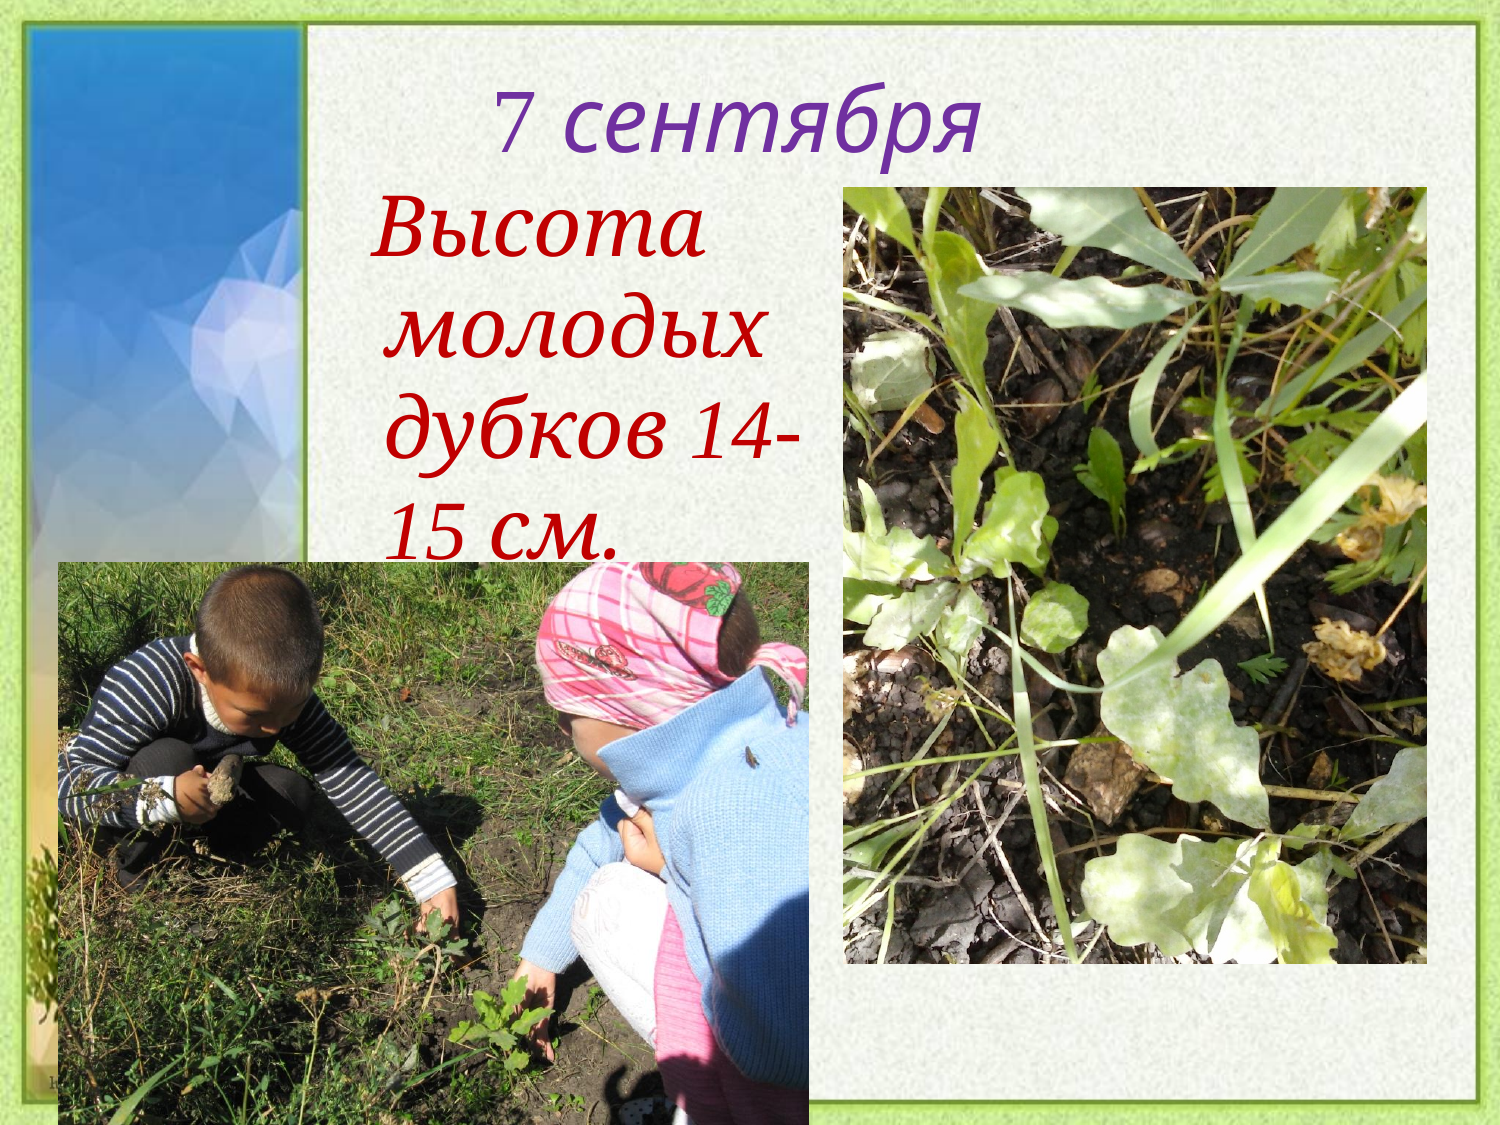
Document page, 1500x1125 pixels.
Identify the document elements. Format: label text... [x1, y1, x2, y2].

title 7 сентября [75, 45, 1425, 188]
picture [0, 0, 1500, 1125]
list Высота молодых дубков 14-15 см. [316, 164, 891, 586]
